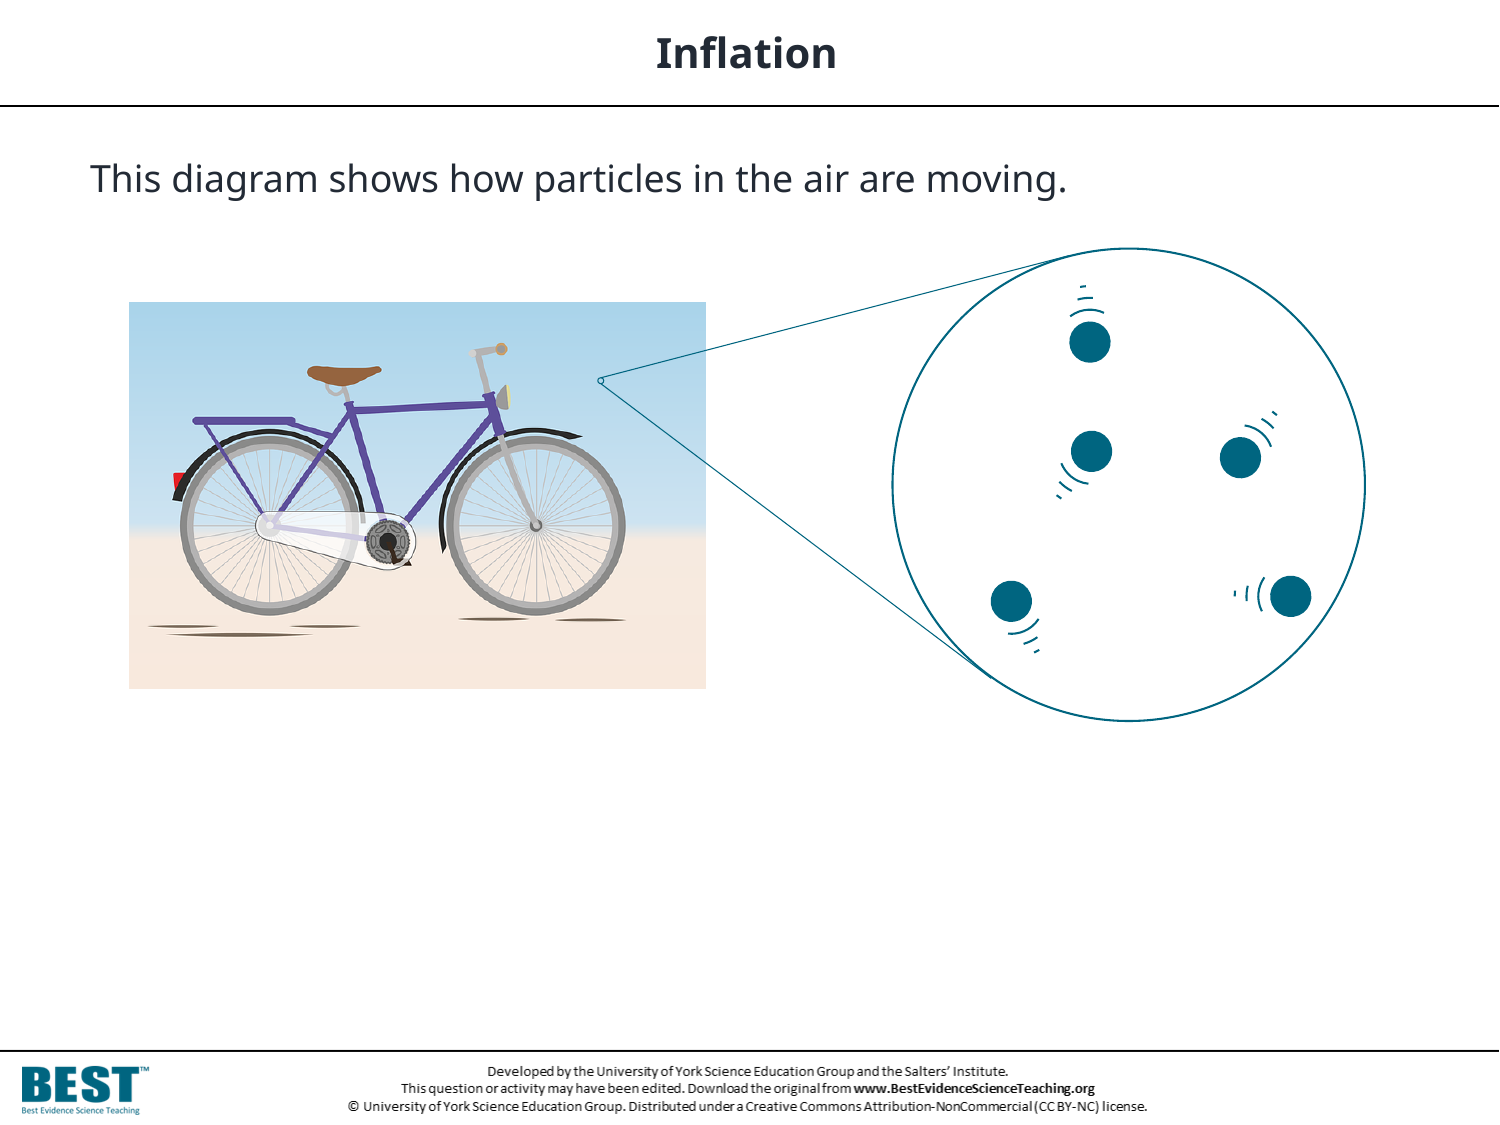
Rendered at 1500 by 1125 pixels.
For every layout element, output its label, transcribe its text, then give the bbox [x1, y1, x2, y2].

text_box Inflation [23, 4, 1471, 99]
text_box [129, 248, 1365, 721]
picture [0, 105, 1500, 1125]
